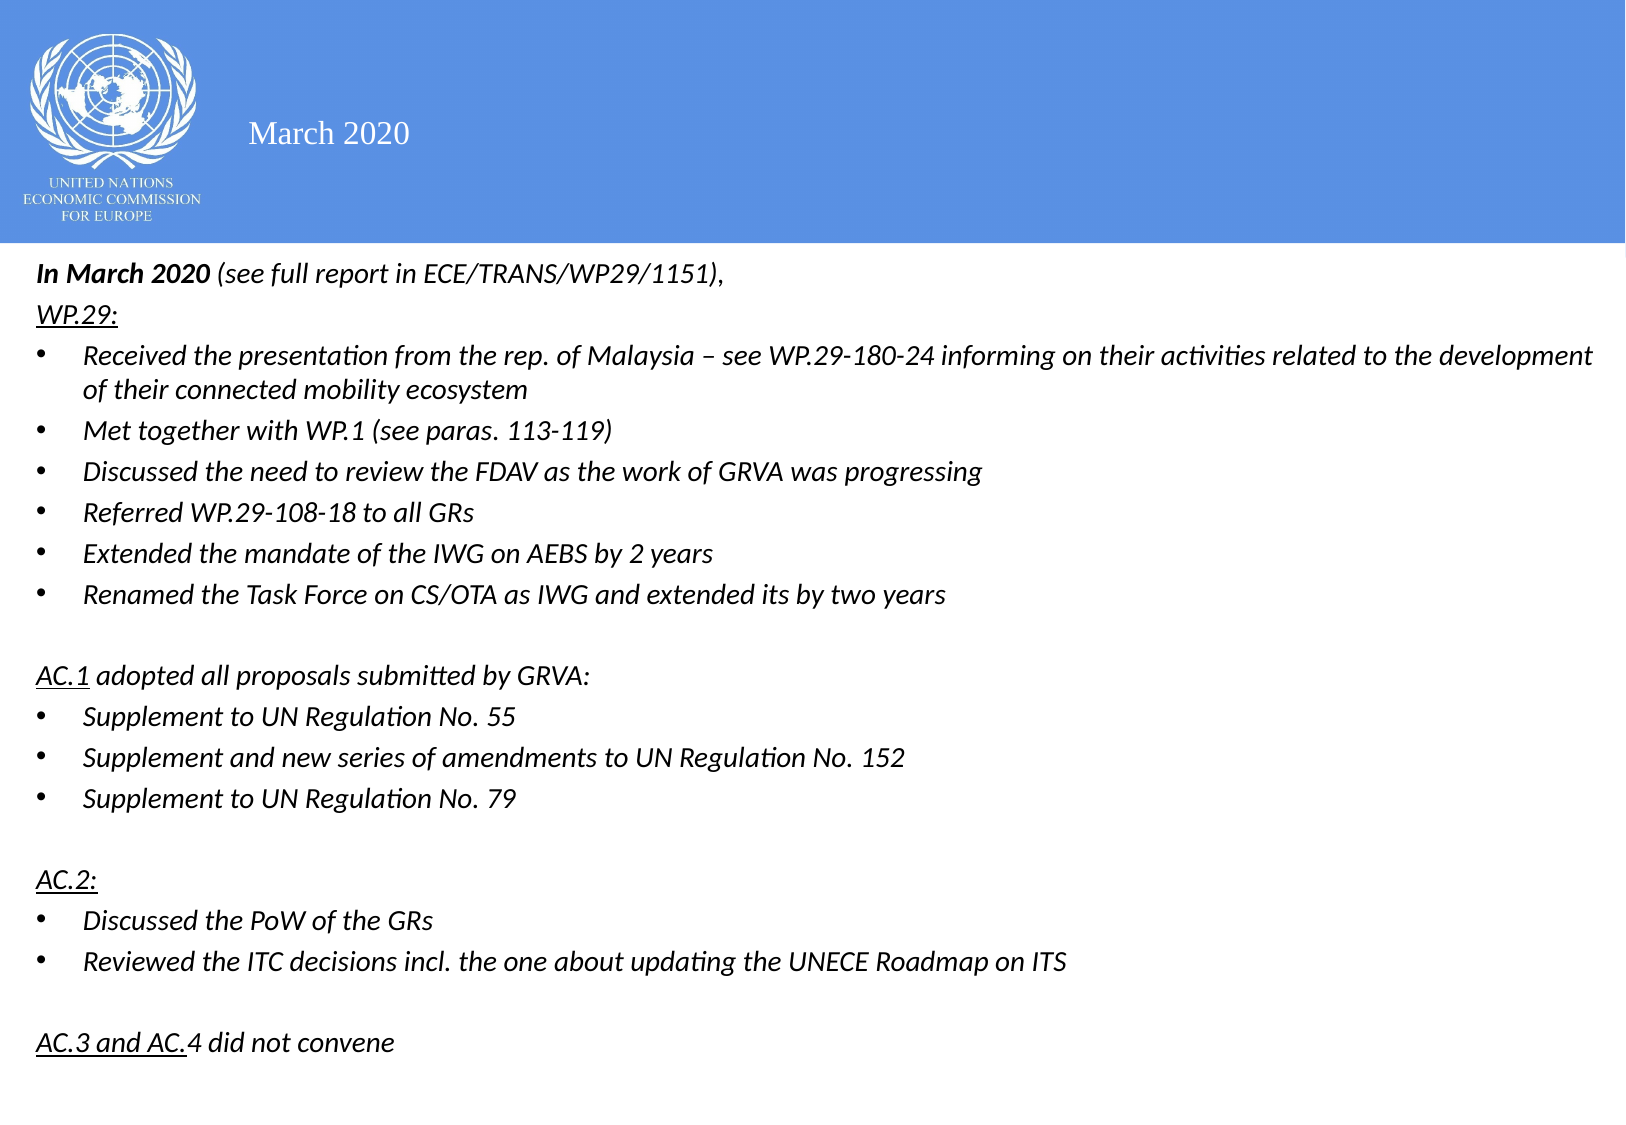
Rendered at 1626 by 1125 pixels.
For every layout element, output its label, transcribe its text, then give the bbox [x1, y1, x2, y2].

picture [0, 0, 1626, 1125]
list In March 2020 (see full report in ECE/TRANS/WP29/1151), WP.29: Received the presentation from the rep. of Malaysia – see WP.29-180-24 informing on their activities related to the development of their connected mobility ecosystem Met together with WP.1 (see paras. 113-119) Discussed the need to review the FDAV as the work of GRVA was progressing Referred WP.29-108-18 to all GRs Extended the mandate of the IWG on AEBS by 2 years Renamed the Task Force on CS/OTA as IWG and extended its by two years AC.1 adopted all proposals submitted by GRVA: Supplement to UN Regulation No. 55 Supplement and new series of amendments to UN Regulation No. 152 Supplement to UN Regulation No. 79 AC.2: Discussed the PoW of the GRs Reviewed the ITC decisions incl. the one about updating the UNECE Roadmap on ITS AC.3 and AC.4 did not convene [21, 246, 1625, 1121]
text_box March 2020 [233, 103, 697, 159]
